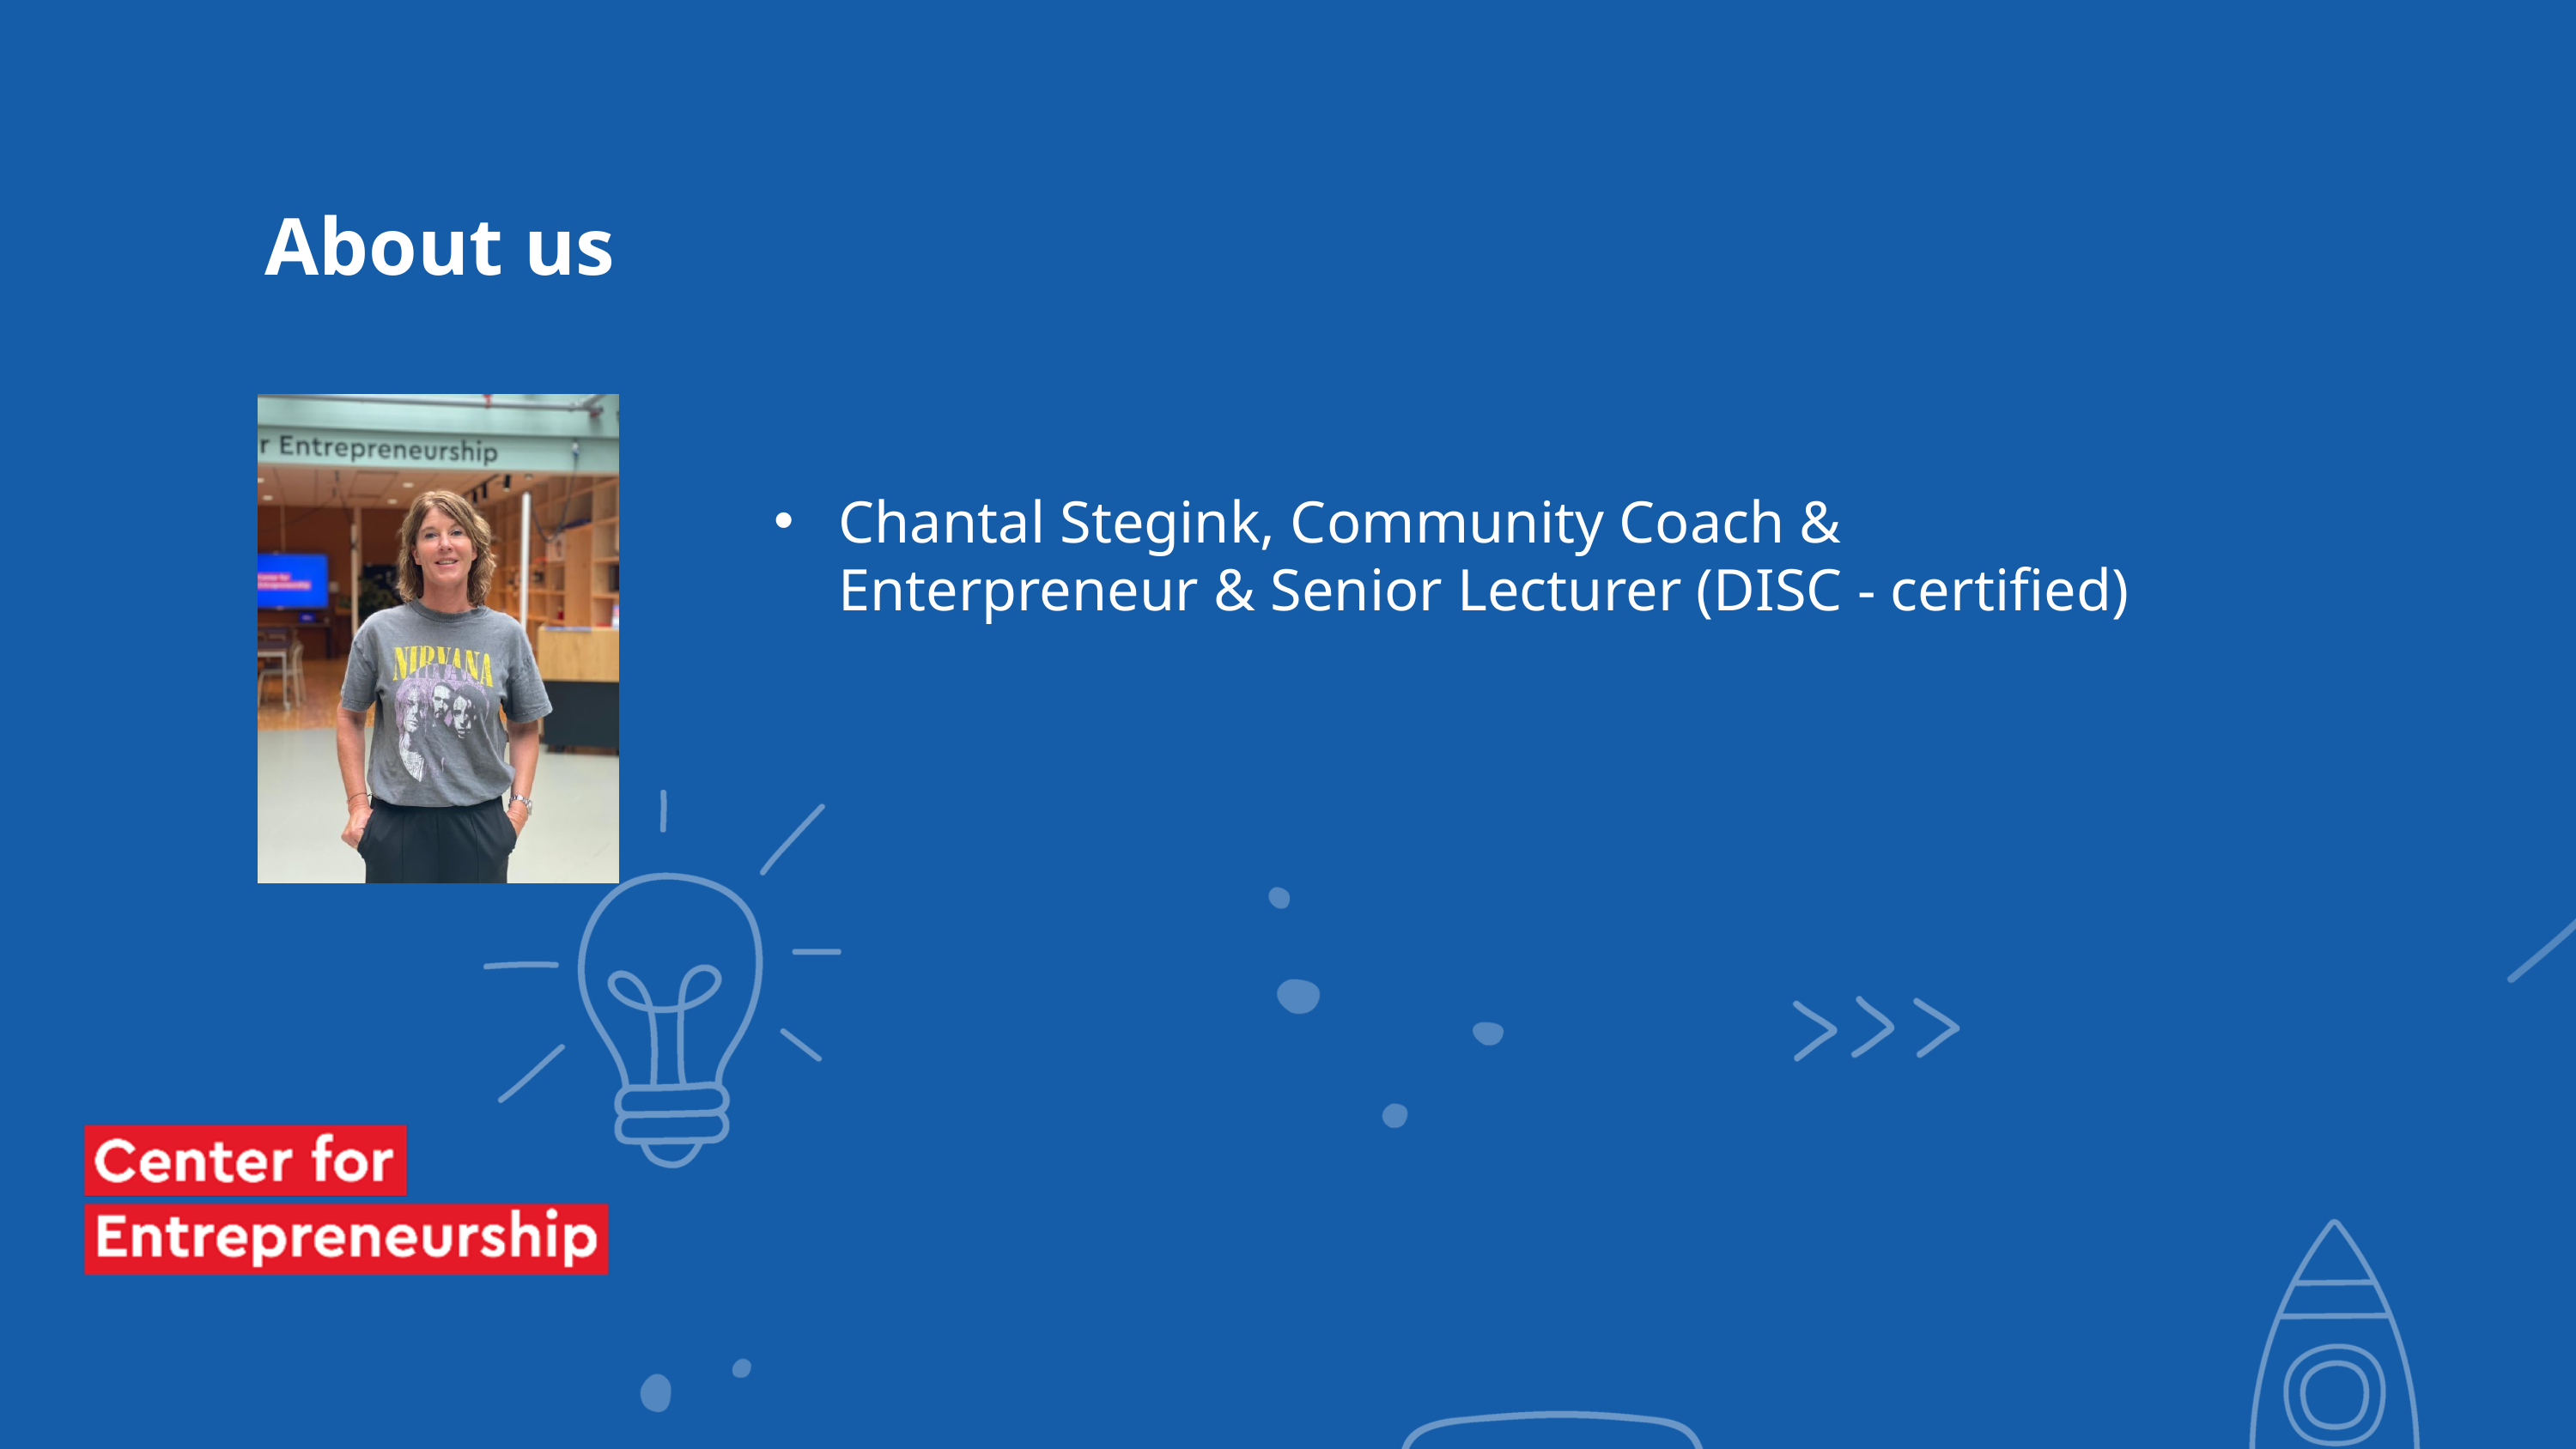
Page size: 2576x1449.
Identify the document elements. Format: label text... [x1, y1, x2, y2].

picture [257, 394, 619, 883]
text_box Chantal Stegink, Community Coach & Enterpreneur & Senior Lecturer (DISC - certified) [761, 409, 2154, 698]
text_box [381, 790, 2576, 1449]
text_box About us [264, 171, 2285, 292]
text_box [67, 1103, 381, 1314]
